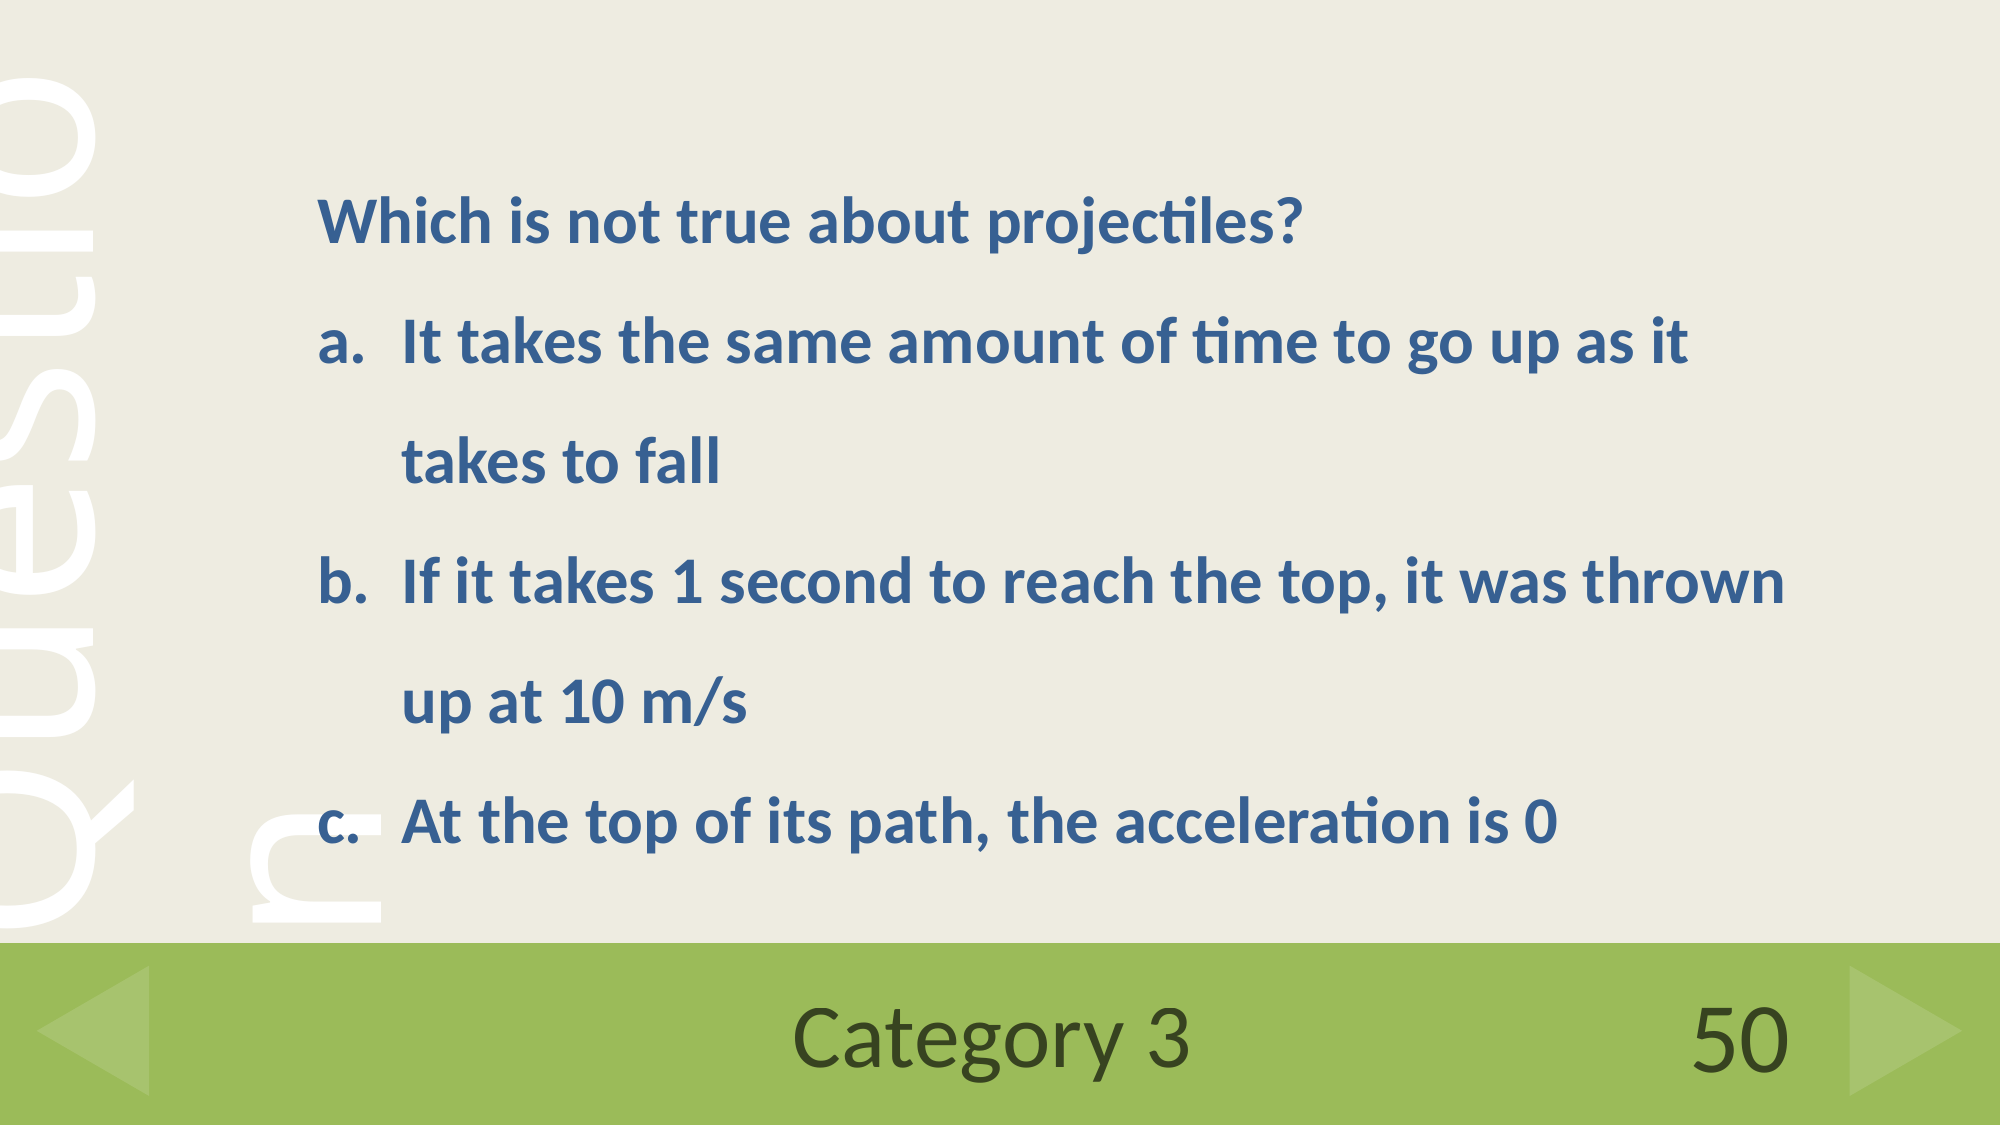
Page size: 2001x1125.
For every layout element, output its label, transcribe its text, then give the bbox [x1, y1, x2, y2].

list Which is not true about projectiles? It takes the same amount of time to go up as it takes to fall If it takes 1 second to reach the top, it was thrown up at 10 m/s At the top of its path, the acceleration is 0 [302, 139, 1866, 854]
title Category 3 [92, 937, 1893, 1125]
